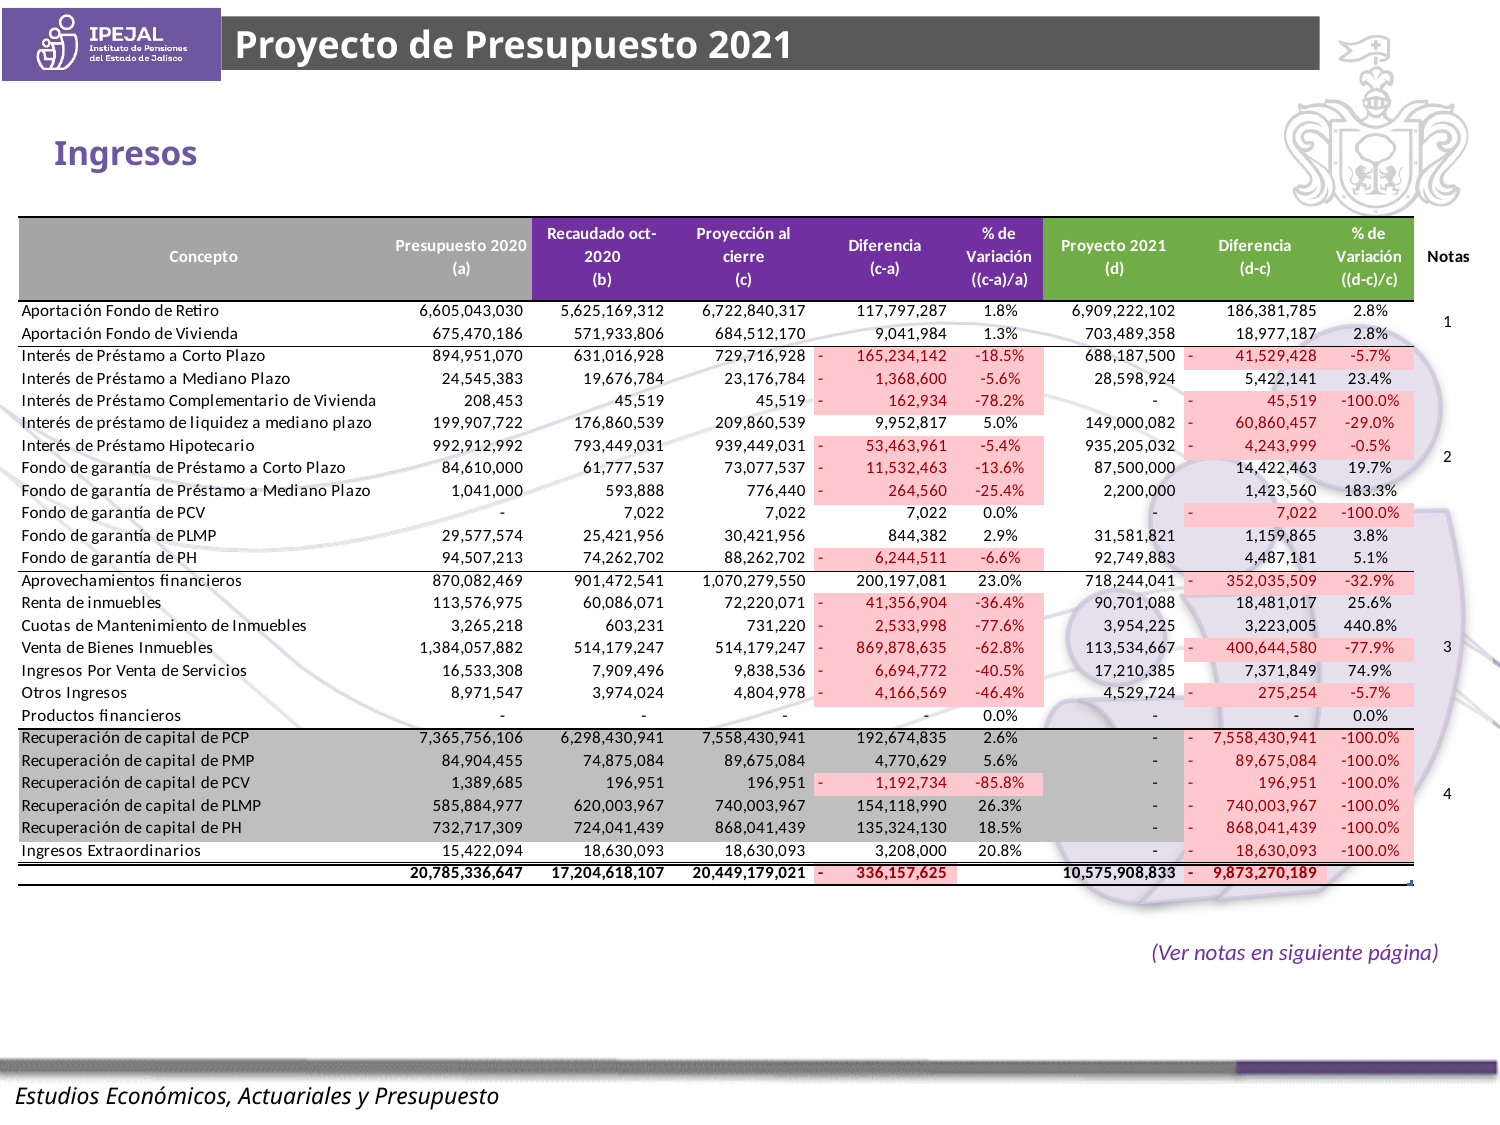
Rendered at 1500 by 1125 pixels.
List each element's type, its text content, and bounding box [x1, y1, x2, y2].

text_box (Ver notas en siguiente página) [1136, 930, 1455, 973]
list Ingresos [39, 129, 1457, 198]
picture [0, 1053, 1500, 1084]
list Proyecto de Presupuesto 2021 [219, 18, 1316, 73]
picture [2, 1, 221, 87]
picture [1493, 321, 1500, 812]
picture [17, 216, 1483, 887]
